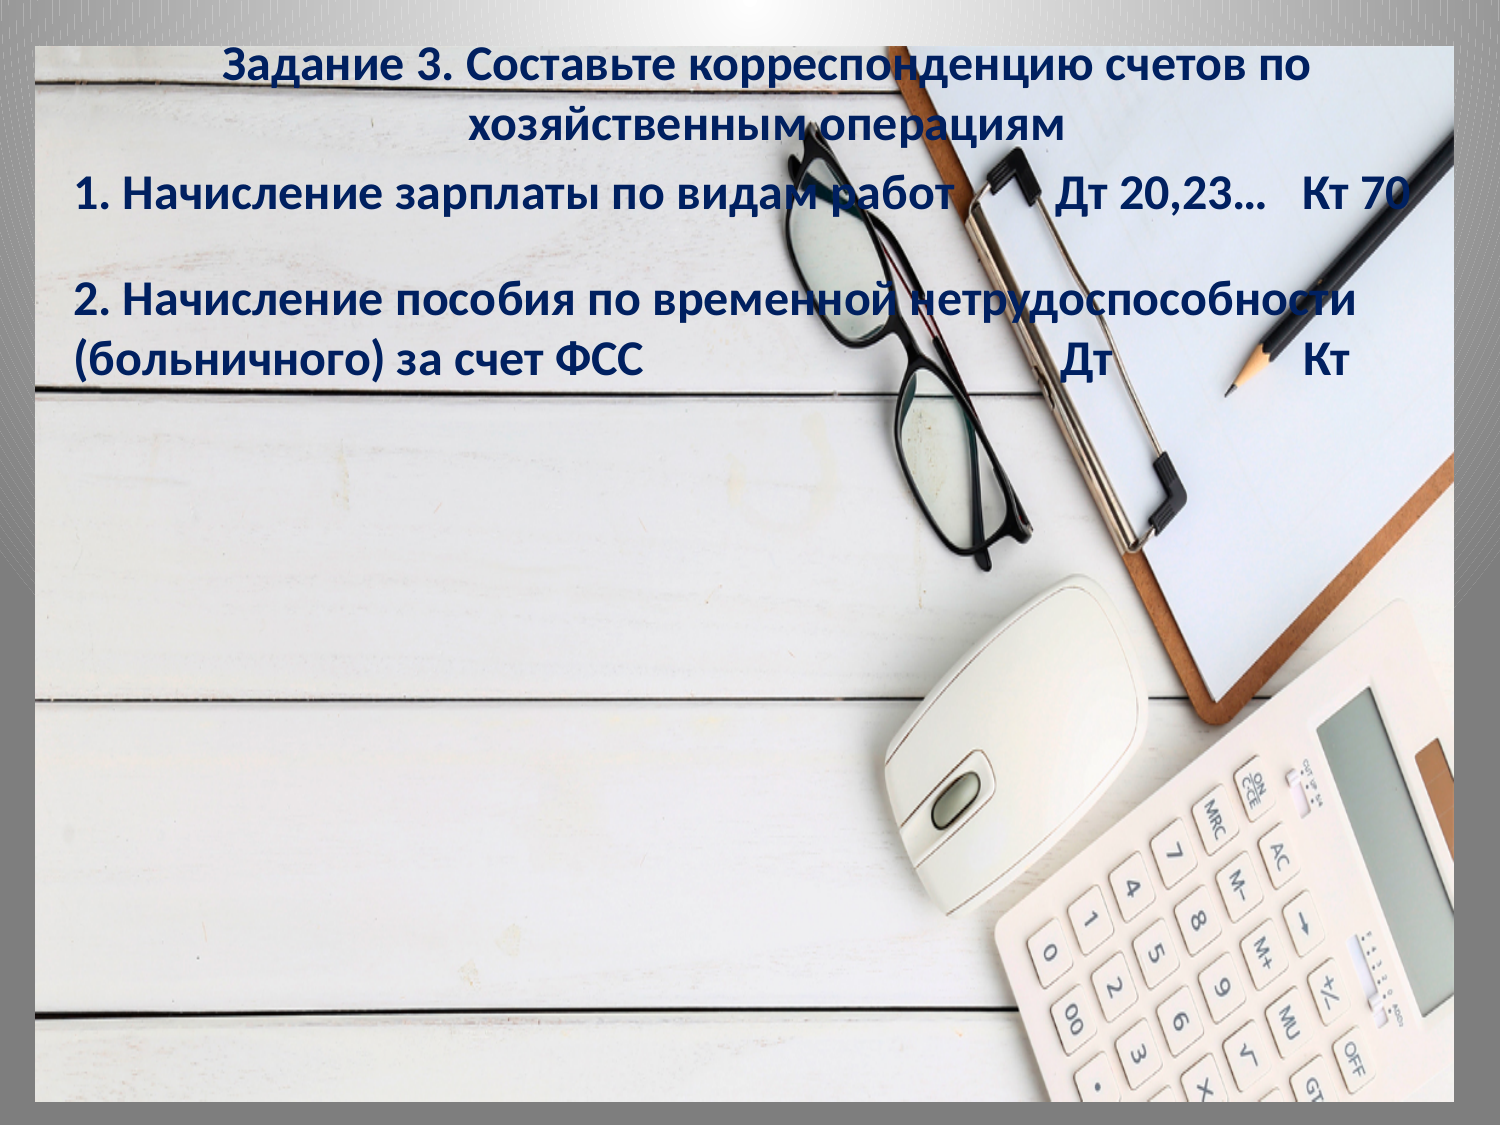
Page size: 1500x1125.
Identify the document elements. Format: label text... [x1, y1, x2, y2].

text_box Задание 3. Составьте корреспонденцию счетов по хозяйственным операциям [70, 23, 1465, 159]
picture [34, 46, 1454, 1102]
